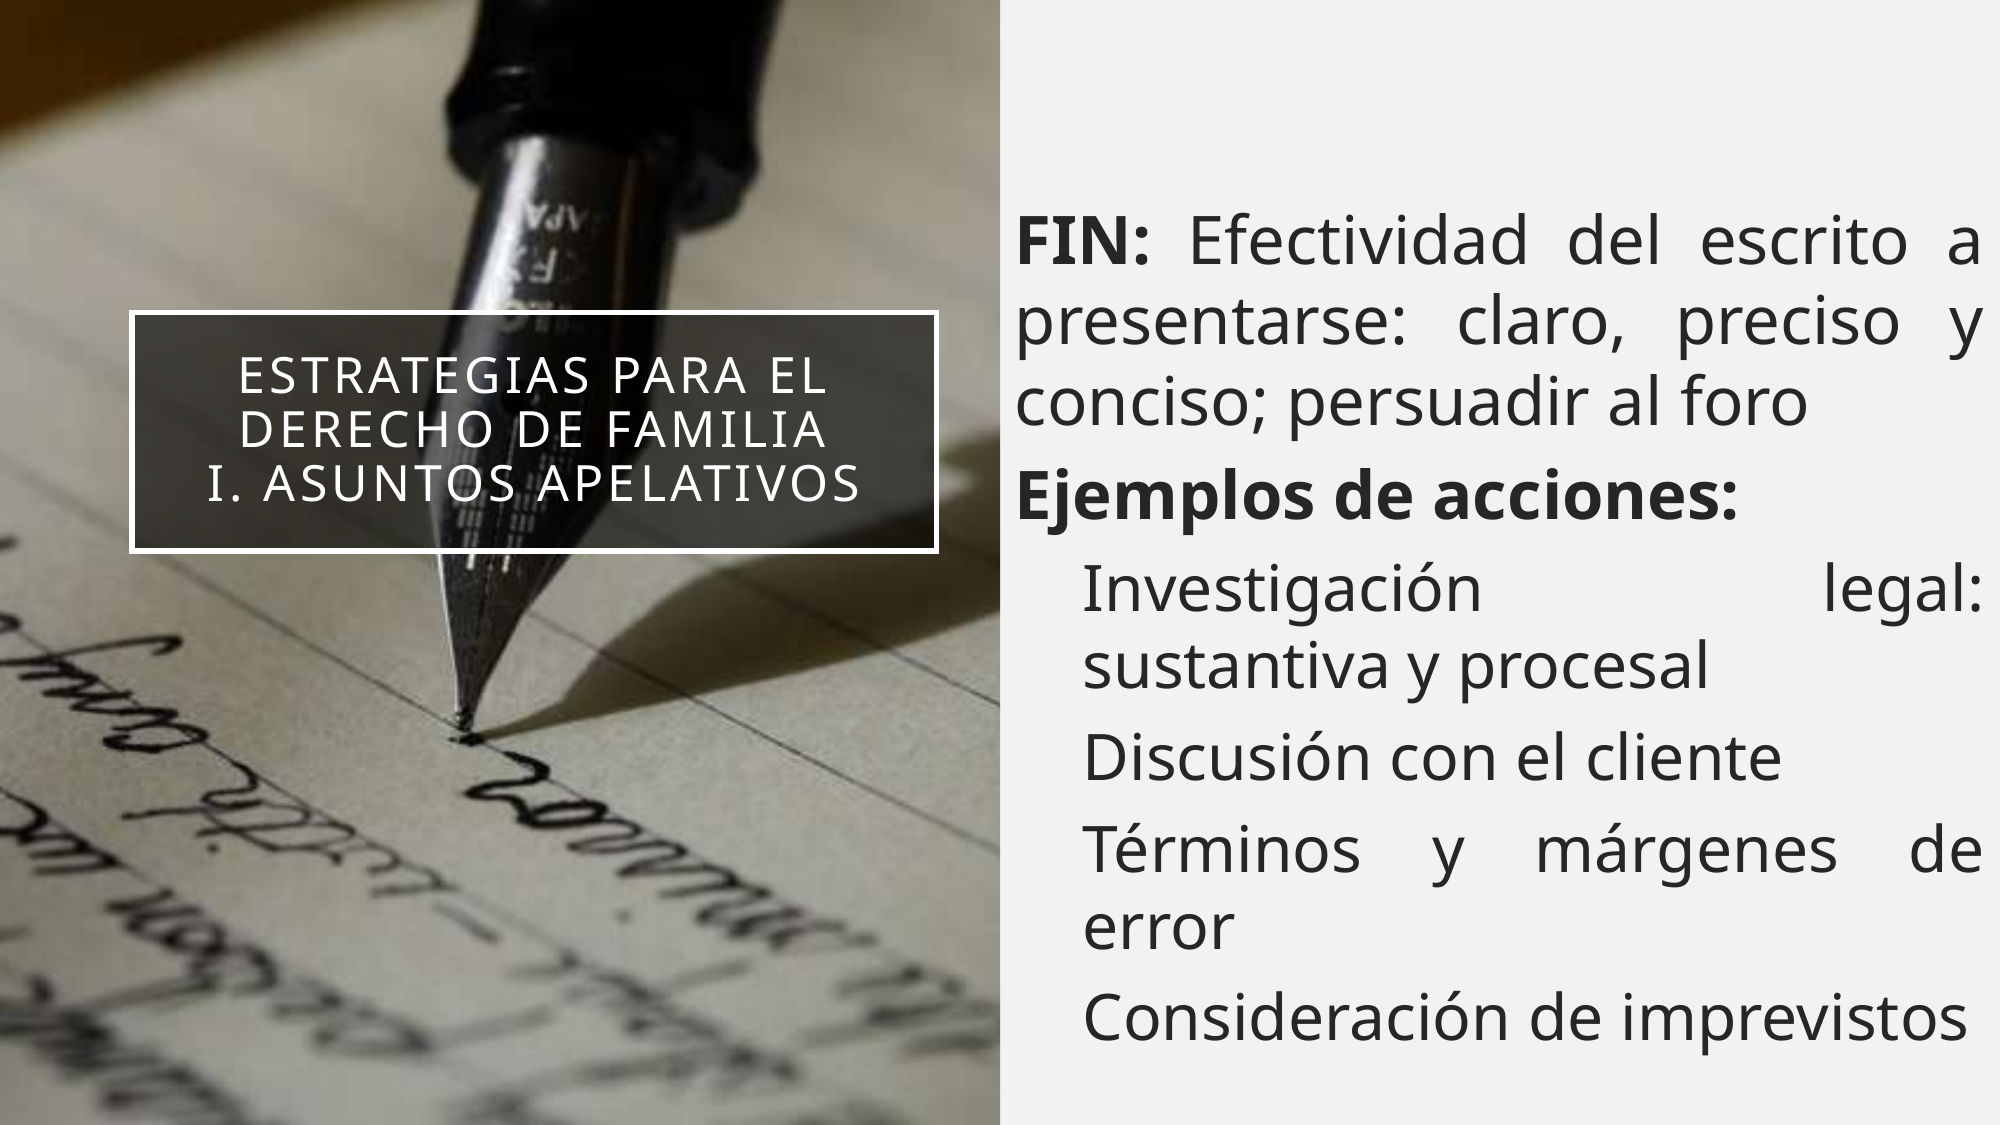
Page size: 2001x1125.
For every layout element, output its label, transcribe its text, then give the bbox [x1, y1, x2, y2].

list FIN: Efectividad del escrito a presentarse: claro, preciso y conciso; persuadir al foro Ejemplos de acciones: Investigación legal: sustantiva y procesal Discusión con el cliente Términos y márgenes de error Consideración de imprevistos [1001, 0, 2000, 1125]
picture [0, 0, 1001, 1125]
